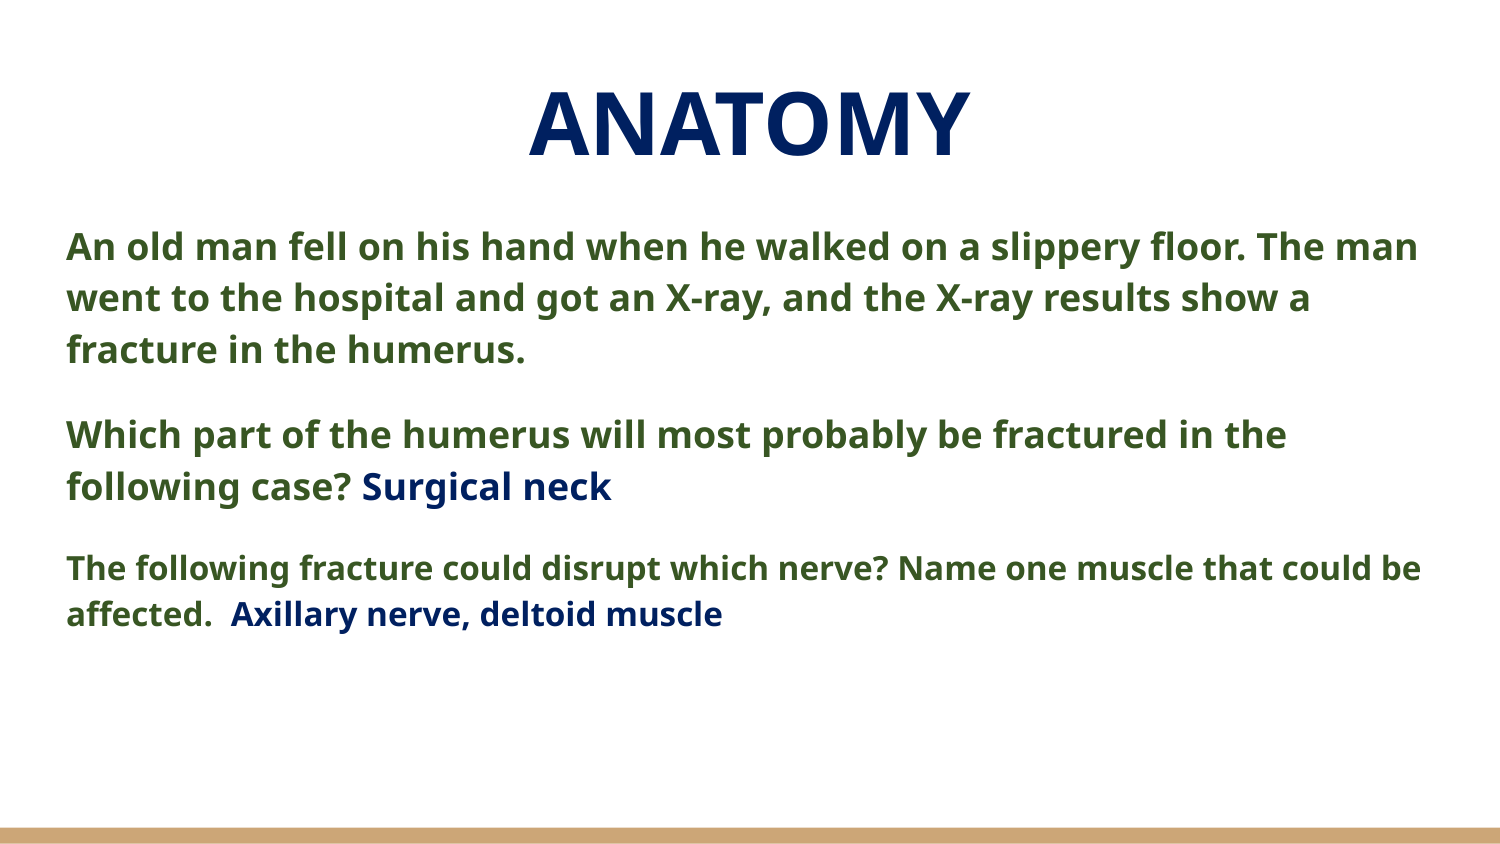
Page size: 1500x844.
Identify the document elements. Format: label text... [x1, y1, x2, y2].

title ANATOMY [51, 51, 1449, 189]
list An old man fell on his hand when he walked on a slippery floor. The man went to the hospital and got an X-ray, and the X-ray results show a fracture in the humerus. Which part of the humerus will most probably be fractured in the following case? Surgical neck The following fracture could disrupt which nerve? Name one muscle that could be affected. Axillary nerve, deltoid muscle [51, 200, 1449, 822]
